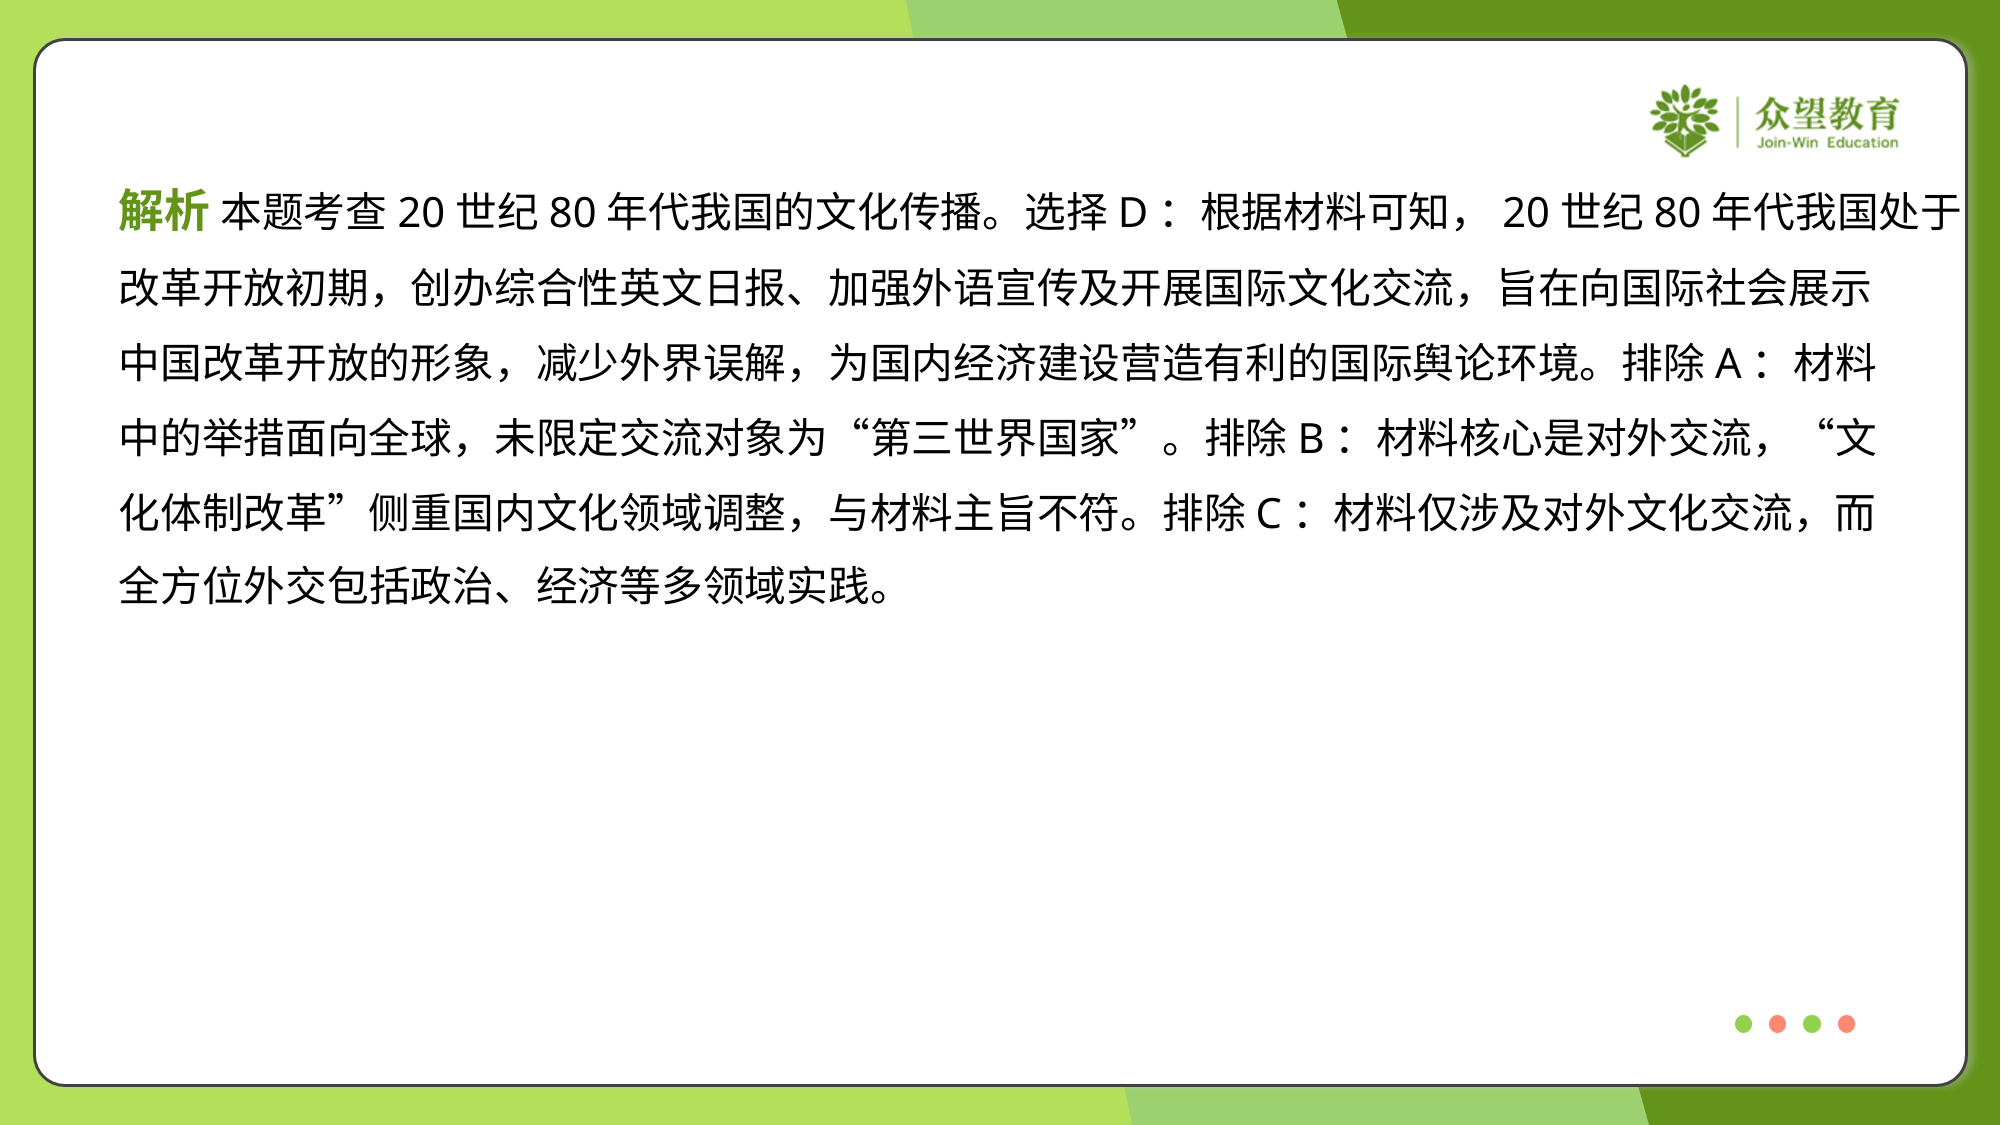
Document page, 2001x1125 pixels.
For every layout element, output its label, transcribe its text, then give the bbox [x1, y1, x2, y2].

text_box 解析 本题考查20世纪80年代我国的文化传播。选择D：根据材料可知，20世纪80年代我国处于 改革开放初期，创办综合性英文日报、加强外语宣传及开展国际文化交流，旨在向国际社会展示 中国改革开放的形象，减少外界误解，为国内经济建设营造有利的国际舆论环境。排除A：材料 中的举措面向全球，未限定交流对象为“第三世界国家”。排除B：材料核心是对外交流，“文 化体制改革”侧重国内文化领域调整，与材料主旨不符。排除C：材料仅涉及对外文化交流，而 全方位外交包括政治、经济等多领域实践。 [118, 159, 1883, 602]
picture [0, 0, 2000, 1125]
